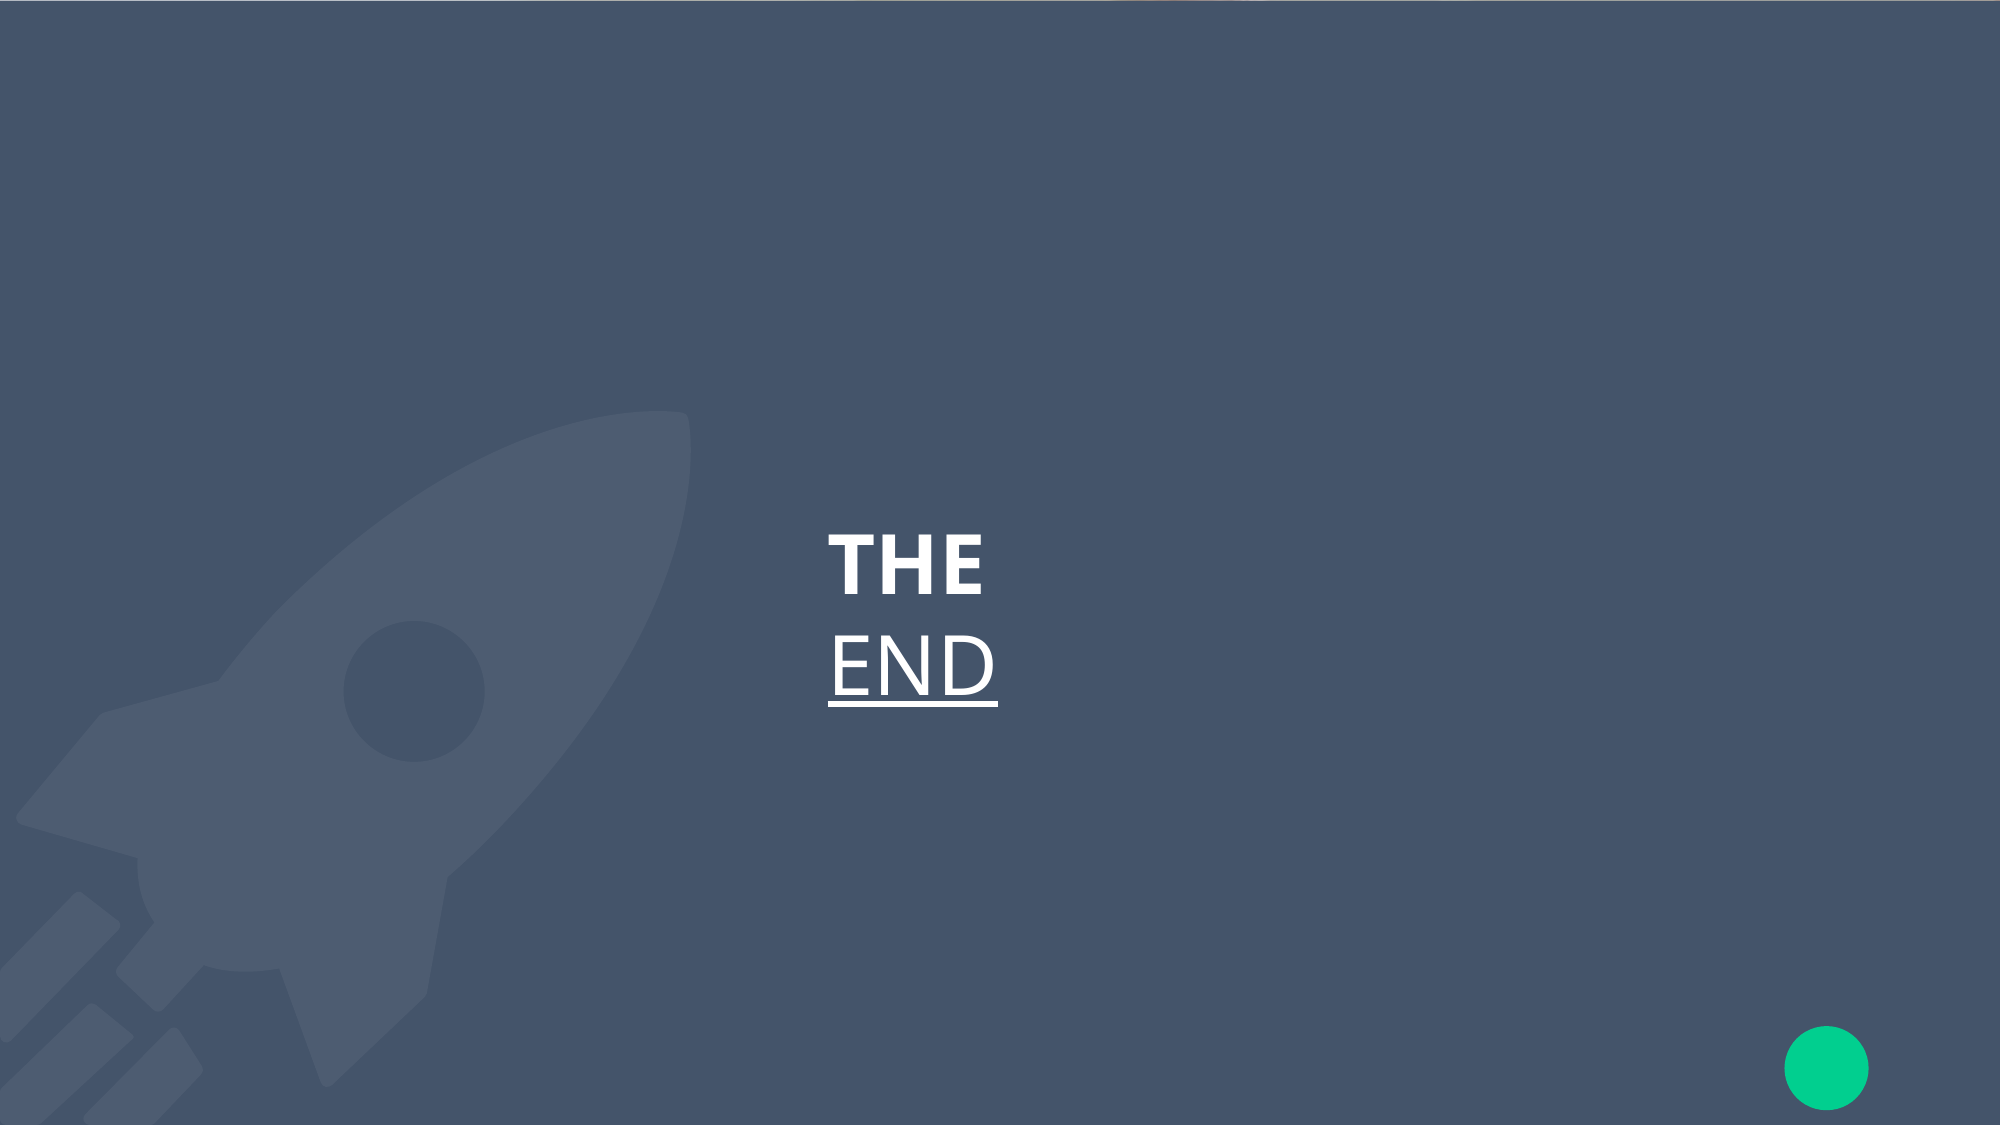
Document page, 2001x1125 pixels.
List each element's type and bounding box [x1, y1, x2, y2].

text_box [1254, 379, 2000, 1125]
picture [0, 0, 2000, 1125]
